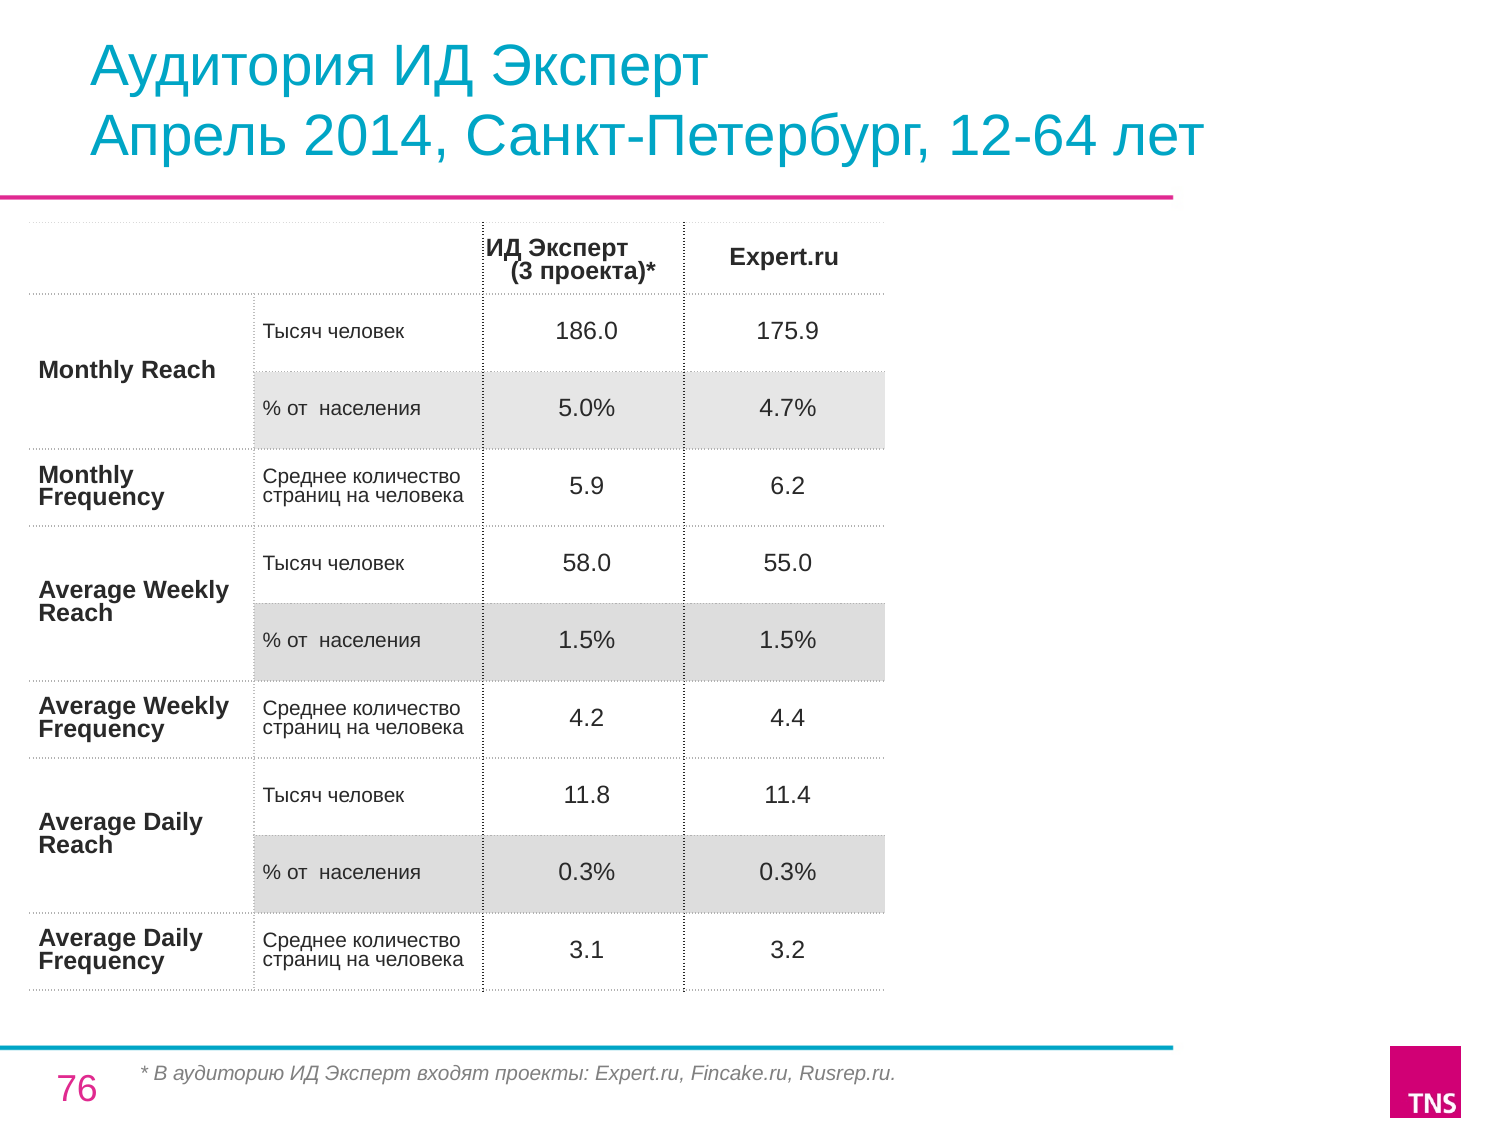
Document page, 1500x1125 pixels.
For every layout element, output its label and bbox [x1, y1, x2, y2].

table_header [29, 223, 885, 294]
picture [0, 0, 1500, 1125]
slide_number [40, 1055, 392, 1125]
text_box [124, 1052, 1463, 1092]
table_cell [29, 294, 885, 990]
title [74, 8, 1476, 187]
